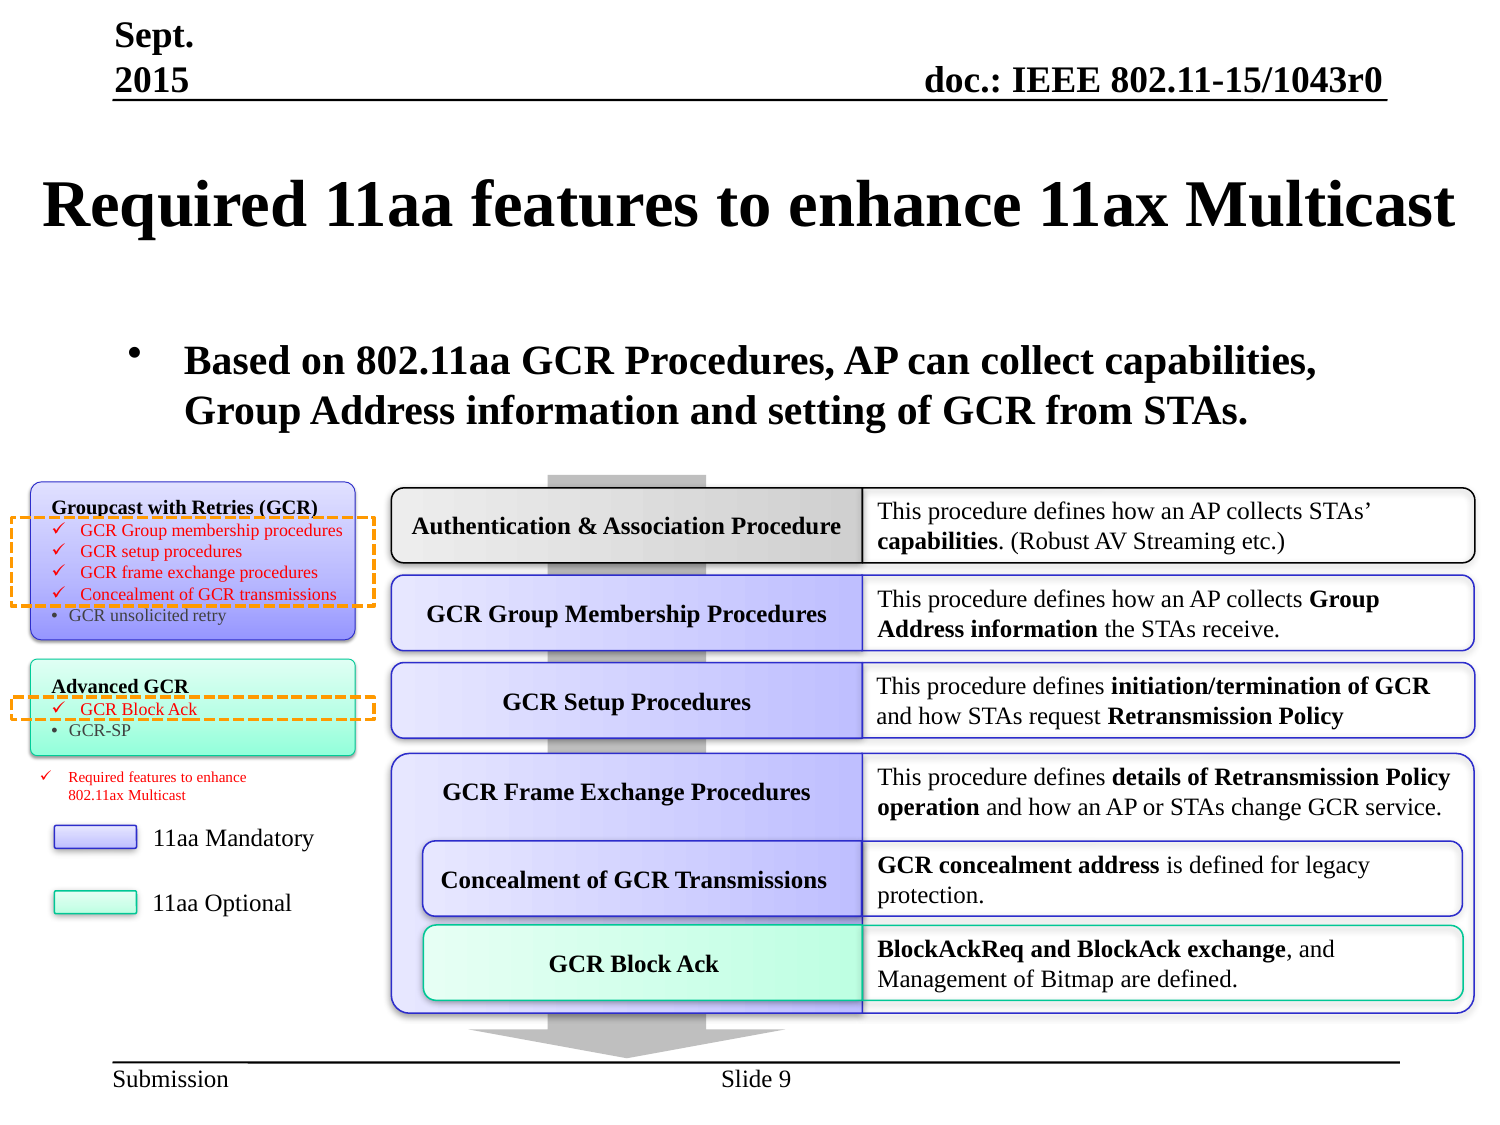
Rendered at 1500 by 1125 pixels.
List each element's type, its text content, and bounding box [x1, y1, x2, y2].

text_box Concealment of GCR Transmissions [425, 856, 843, 901]
text_box GCR Block Ack [533, 940, 735, 985]
text_box [468, 1022, 786, 1059]
text_box [390, 661, 861, 740]
title Required 11aa features to enhance 11ax Multicast [0, 112, 1500, 288]
text_box [861, 487, 1476, 564]
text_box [11, 478, 375, 926]
list Based on 802.11aa GCR Procedures, AP can collect capabilities, Group Address information and setting of GCR from STAs. [112, 324, 1388, 1001]
text_box This procedure defines details of Retransmission Policy operation and how an AP or STAs change GCR service. [862, 753, 1475, 828]
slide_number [114, 54, 270, 101]
text_box GCR Frame Exchange Procedures [427, 768, 827, 814]
text_box This procedure defines how an AP collects Group Address information the STAs receive. [862, 574, 1475, 650]
text_box [390, 752, 864, 1014]
text_box GCR Setup Procedures [487, 677, 767, 723]
text_box [390, 574, 864, 652]
slide_number Slide 9 [712, 1061, 800, 1093]
text_box [422, 924, 861, 1002]
text_box [860, 840, 1464, 917]
text_box [861, 924, 1465, 1002]
text_box [421, 840, 859, 918]
text_box [390, 487, 860, 564]
text_box [867, 828, 1475, 1014]
text_box GCR Group Membership Procedures [411, 590, 843, 635]
text_box [861, 661, 1476, 739]
text_box Authentication & Association Procedure [396, 502, 857, 548]
